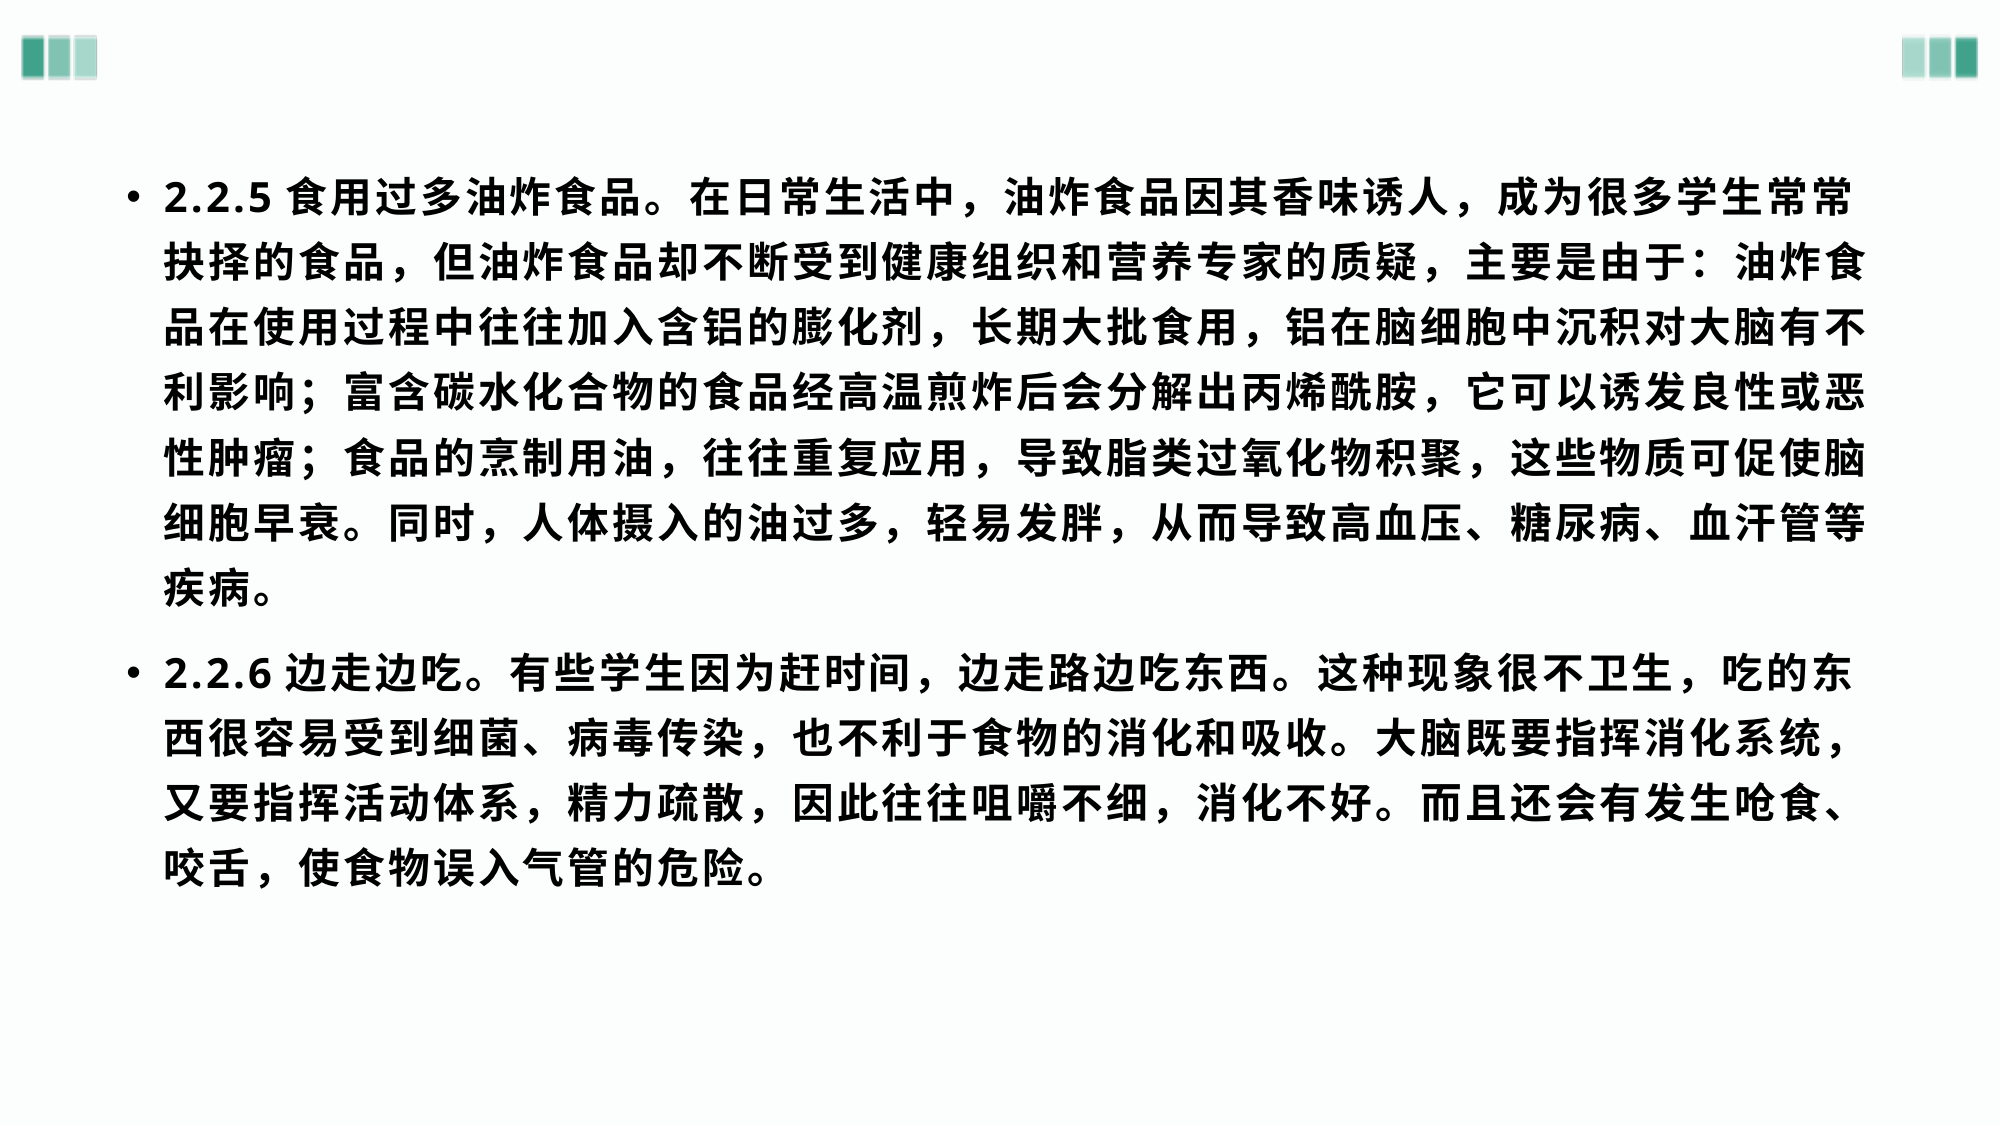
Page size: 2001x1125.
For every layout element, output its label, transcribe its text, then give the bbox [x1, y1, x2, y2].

list 2.2.5食用过多油炸食品。在日常生活中，油炸食品因其香味诱人，成为很多学生常常抉择的食品，但油炸食品却不断受到健康组织和营养专家的质疑，主要是由于：油炸食品在使用过程中往往加入含铝的膨化剂，长期大批食用，铝在脑细胞中沉积对大脑有不利影响；富含碳水化合物的食品经高温煎炸后会分解出丙烯酰胺，它可以诱发良性或恶性肿瘤；食品的烹制用油，往往重复应用，导致脂类过氧化物积聚，这些物质可促使脑细胞早衰。同时，人体摄入的油过多，轻易发胖，从而导致高血压、糖尿病、血汗管等疾病。 2.2.6边走边吃。有些学生因为赶时间，边走路边吃东西。这种现象很不卫生，吃的东西很容易受到细菌、病毒传染，也不利于食物的消化和吸收。大脑既要指挥消化系统，又要指挥活动体系，精力疏散，因此往往咀嚼不细，消化不好。而且还会有发生呛食、咬舌，使食物误入气管的危险。 [109, 156, 1891, 1041]
picture [0, 0, 119, 119]
picture [1881, 0, 2000, 118]
